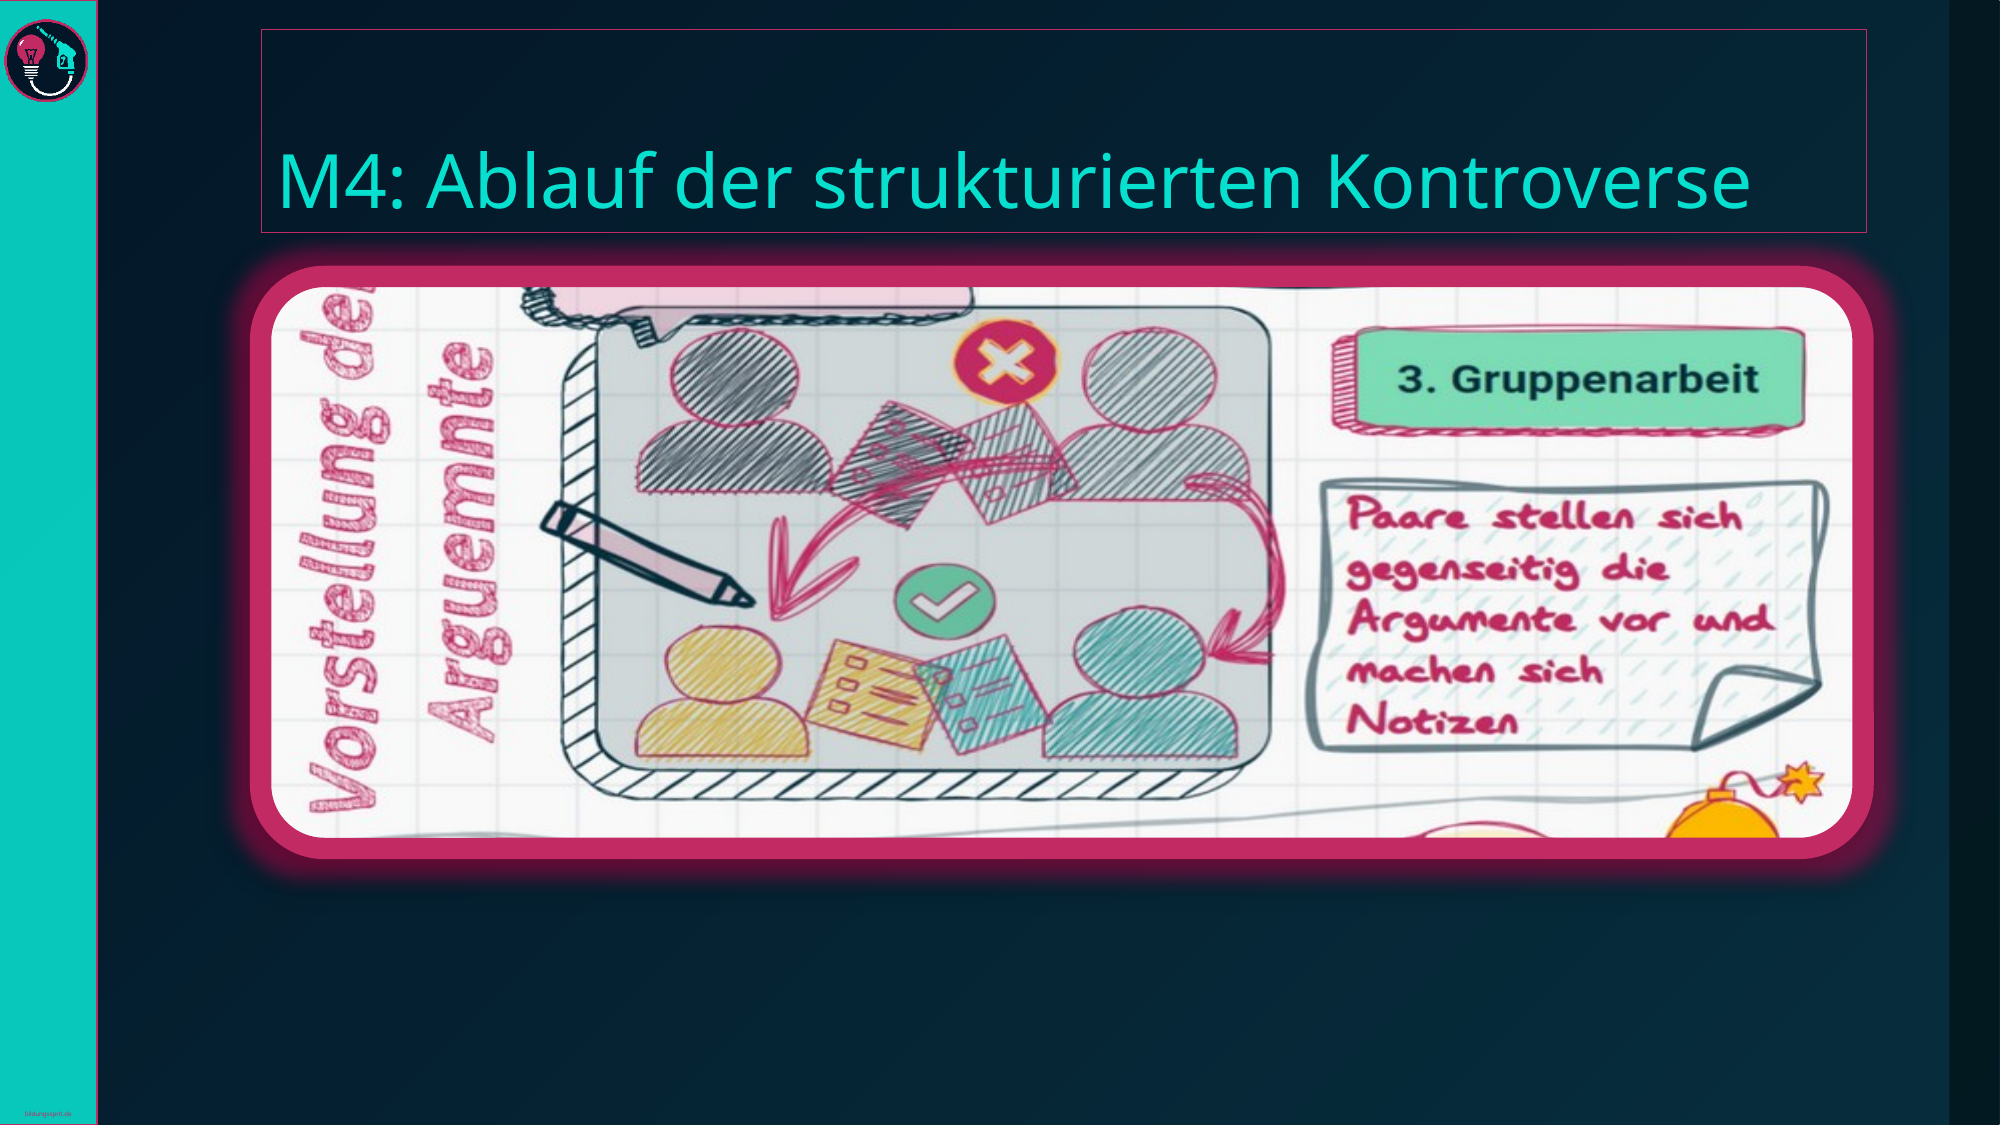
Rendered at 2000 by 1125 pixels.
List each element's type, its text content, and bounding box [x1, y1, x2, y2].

title M4: Ablauf der strukturierten Kontroverse [261, 29, 1867, 233]
picture [855, 898, 874, 902]
picture [260, 276, 1864, 849]
picture [4, 19, 88, 102]
